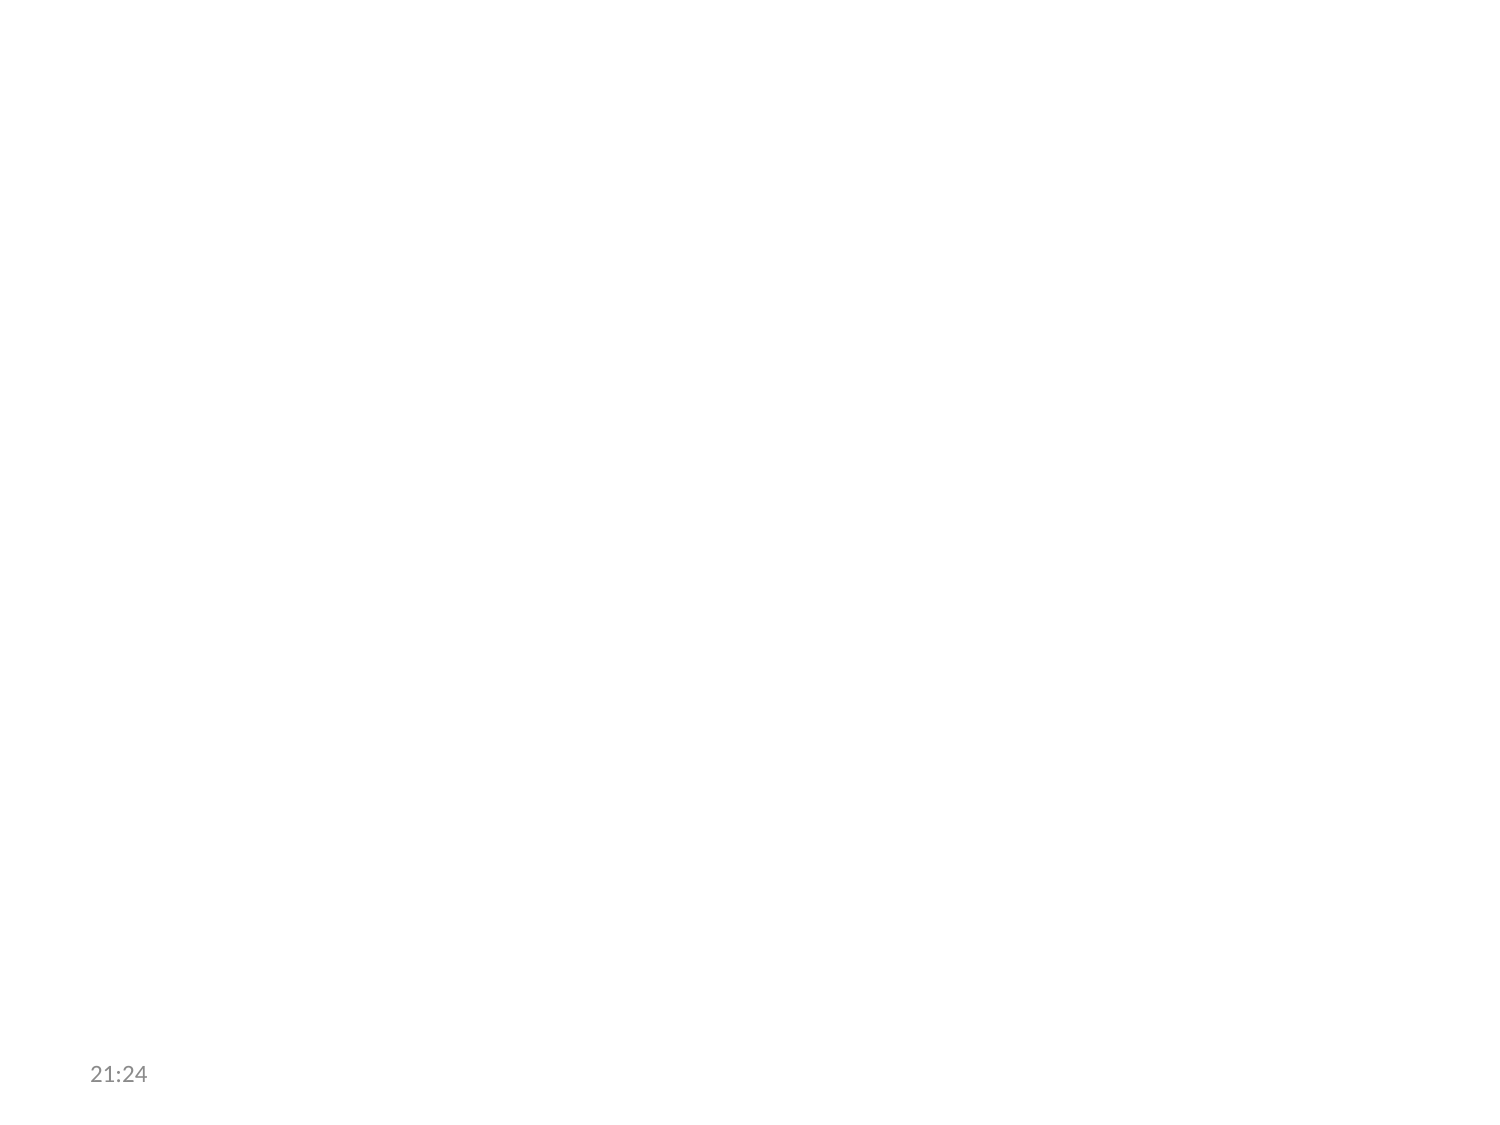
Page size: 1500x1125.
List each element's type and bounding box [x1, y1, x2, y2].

slide_number [75, 1042, 425, 1103]
